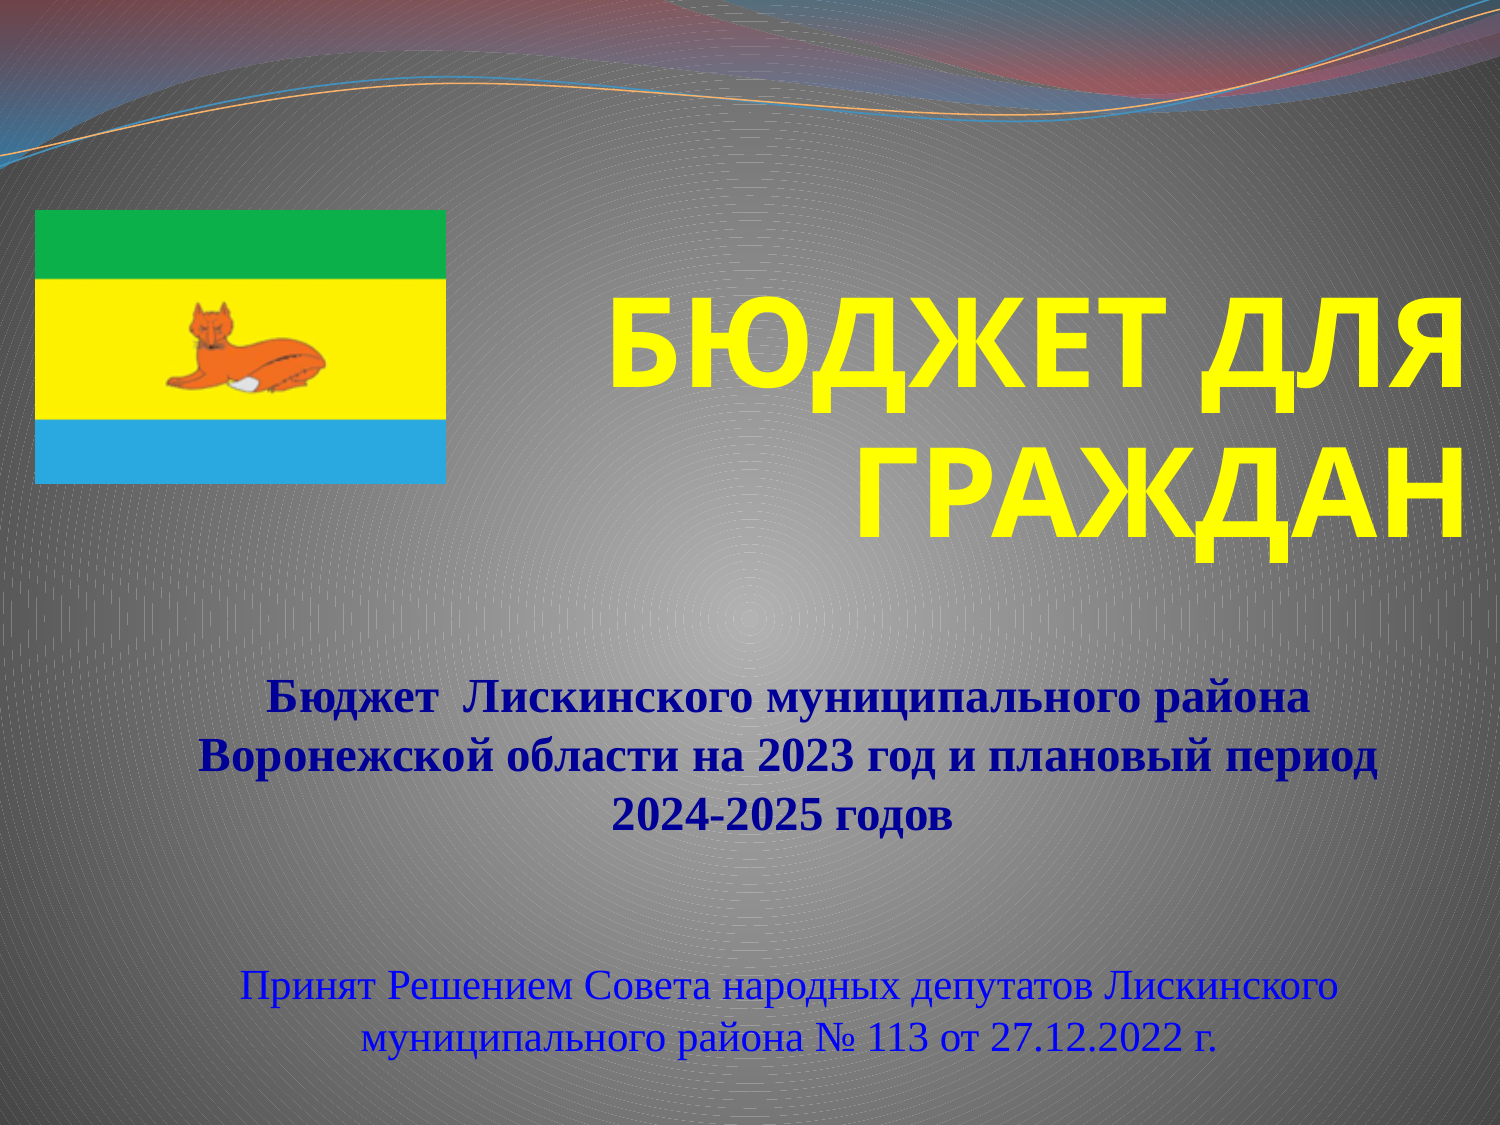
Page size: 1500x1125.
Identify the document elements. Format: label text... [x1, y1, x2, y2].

title БЮДЖЕТ ДЛЯ ГРАЖДАН [0, 87, 1477, 563]
table_cell 2 623 261,6 [27, 211, 453, 494]
subtitle Бюджет Лискинского муниципального района Воронежской области на 2023 год и плановый период 2024-2025 годов Принят Решением Совета народных депутатов Лискинского муниципального района № 113 от 27.12.2022 г. [164, 656, 1425, 1071]
picture [34, 210, 446, 484]
